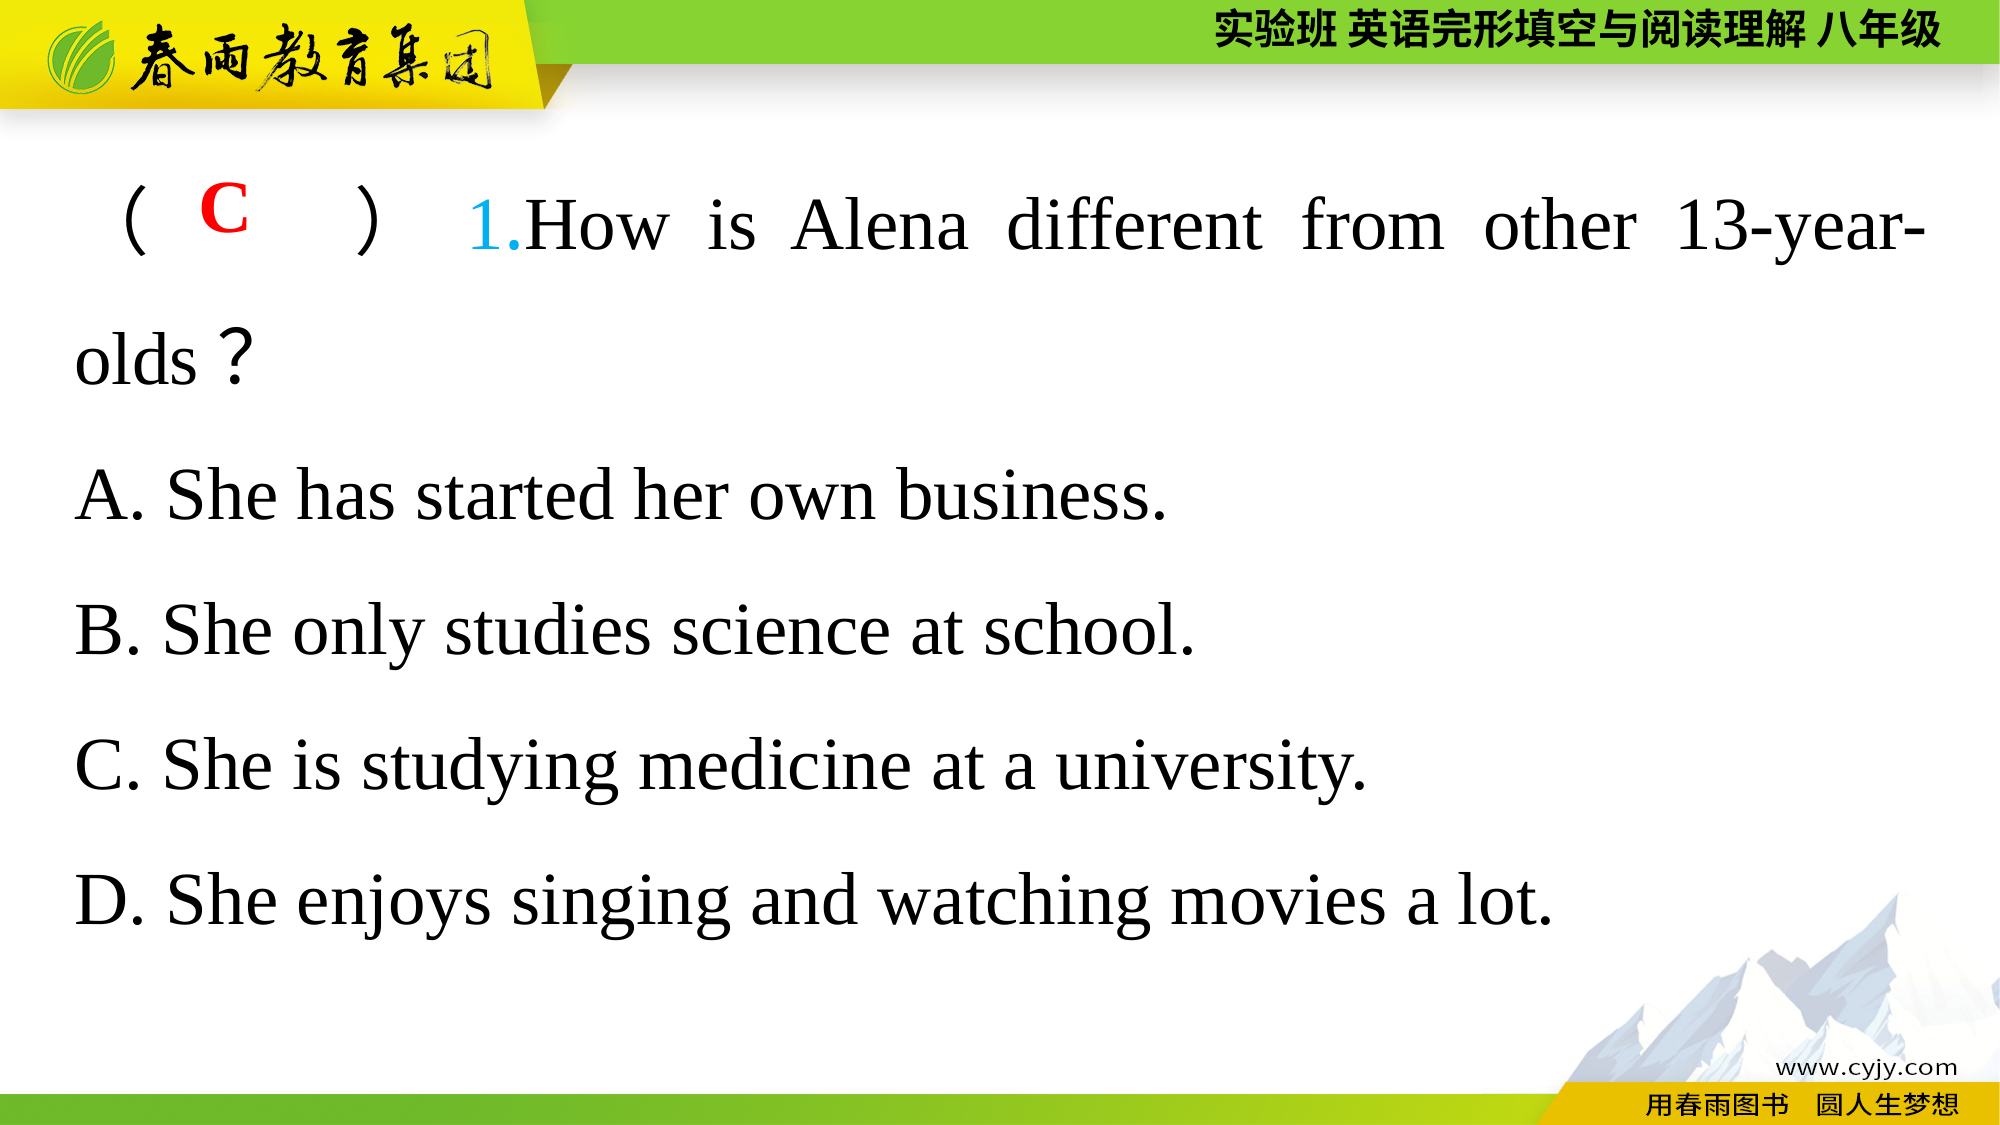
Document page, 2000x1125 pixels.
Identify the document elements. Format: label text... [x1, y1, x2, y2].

text_box C [183, 150, 268, 256]
list （ ）1.How is Alena different from other 13-year-olds？ A. She has started her own business. B. She only studies science at school. C. She is studying medicine at a university. D. She enjoys singing and watching movies a lot. [59, 122, 1944, 956]
picture [0, 0, 2000, 1125]
